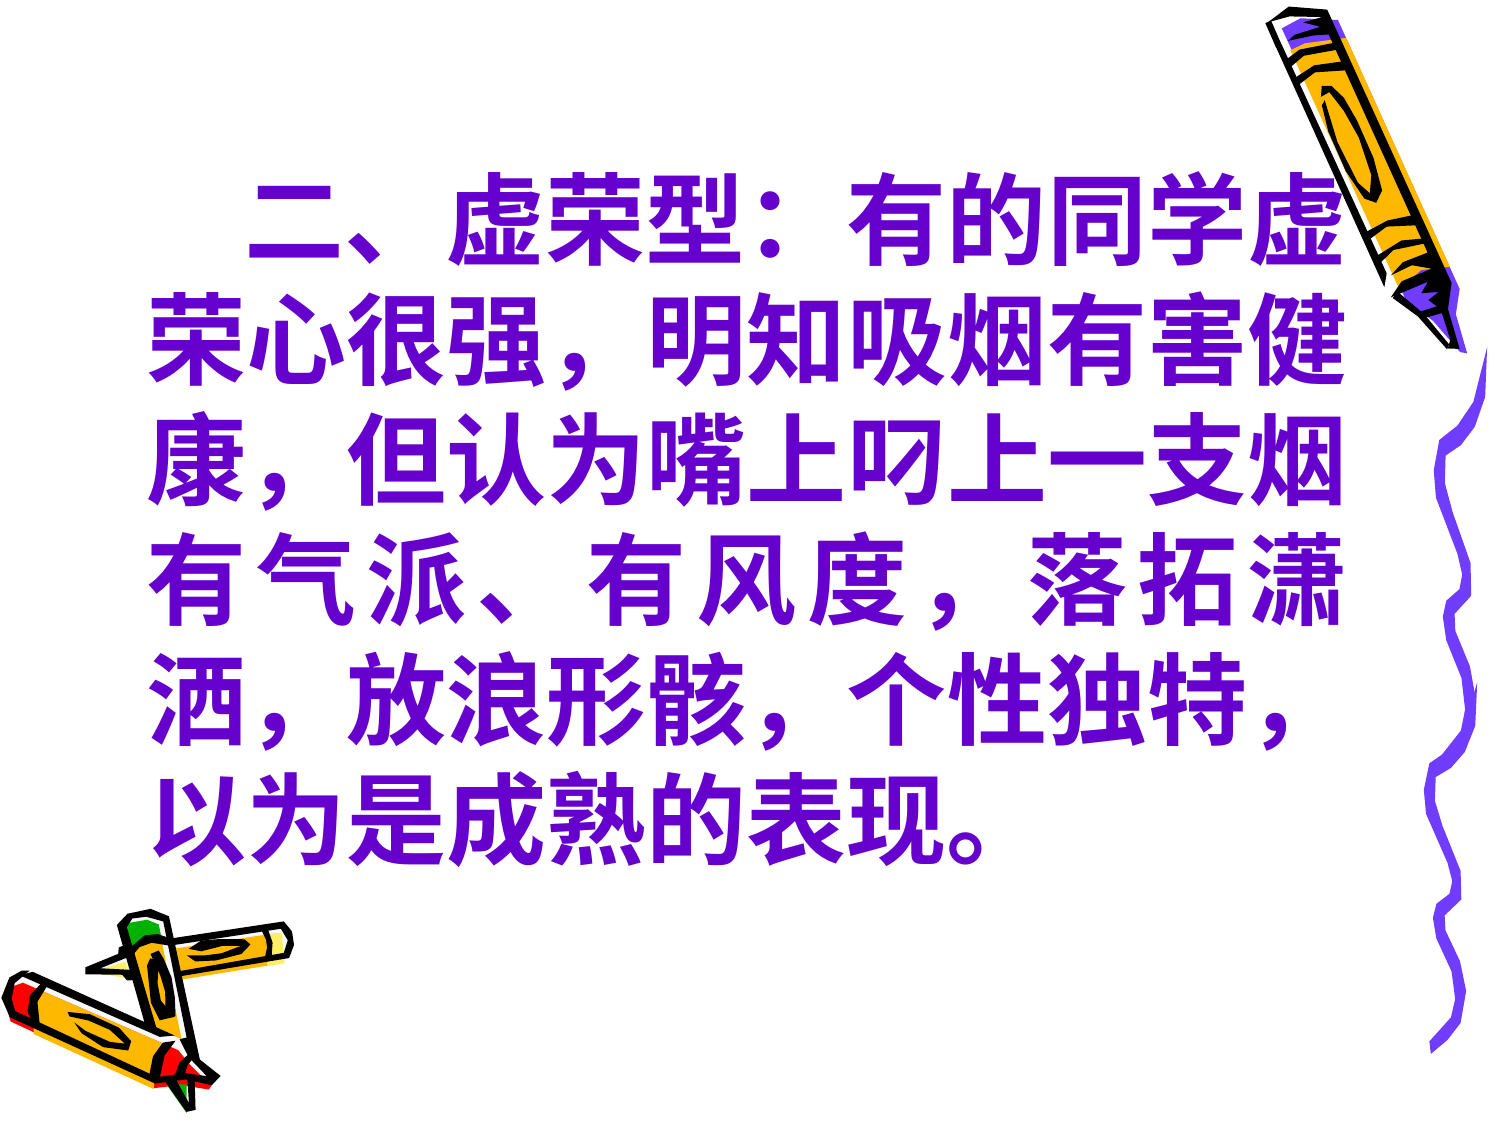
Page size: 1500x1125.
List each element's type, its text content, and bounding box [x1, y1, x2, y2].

list 二、虚荣型：有的同学虚荣心很强，明知吸烟有害健康，但认为嘴上叼上一支烟有气派、有风度，落拓潇洒，放浪形骸，个性独特，以为是成熟的表现。 [74, 149, 1363, 1038]
